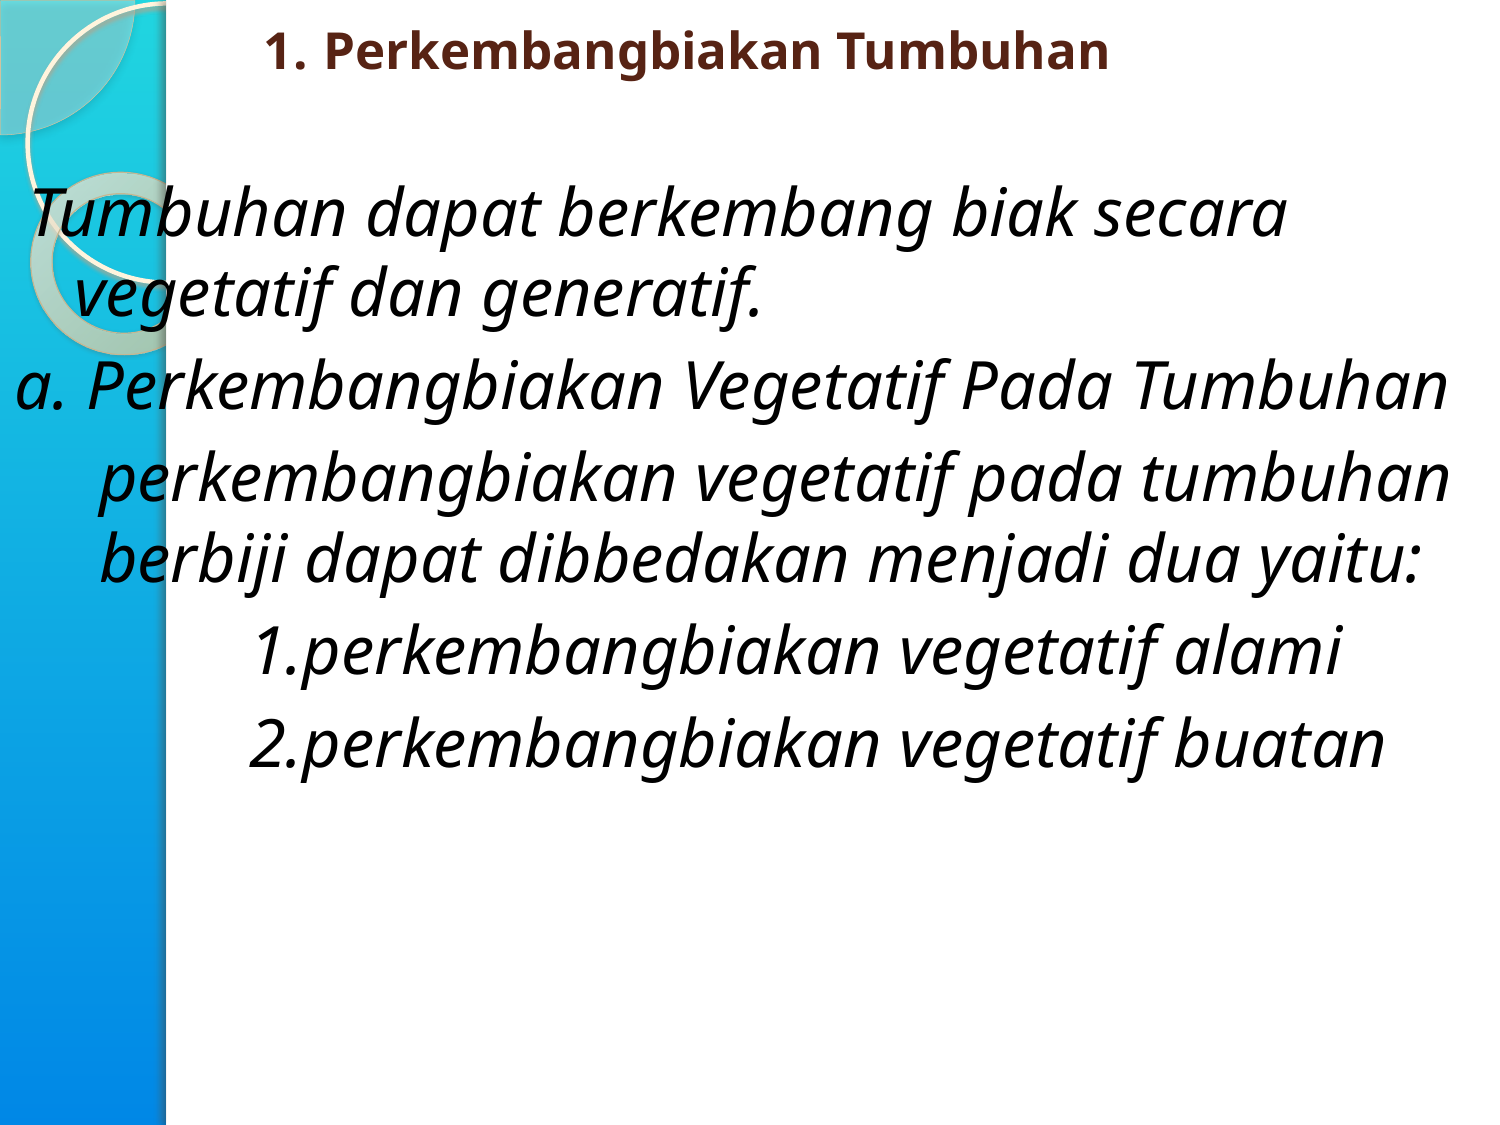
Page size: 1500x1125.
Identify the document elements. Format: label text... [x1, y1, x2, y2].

list Tumbuhan dapat berkembang biak secara vegetatif dan generatif. a. Perkembangbiakan Vegetatif Pada Tumbuhan perkembangbiakan vegetatif pada tumbuhan berbiji dapat dibbedakan menjadi dua yaitu: 1.perkembangbiakan vegetatif alami 2.perkembangbiakan vegetatif buatan [0, 162, 1500, 1125]
title 1. Perkembangbiakan Tumbuhan [75, 0, 1300, 162]
